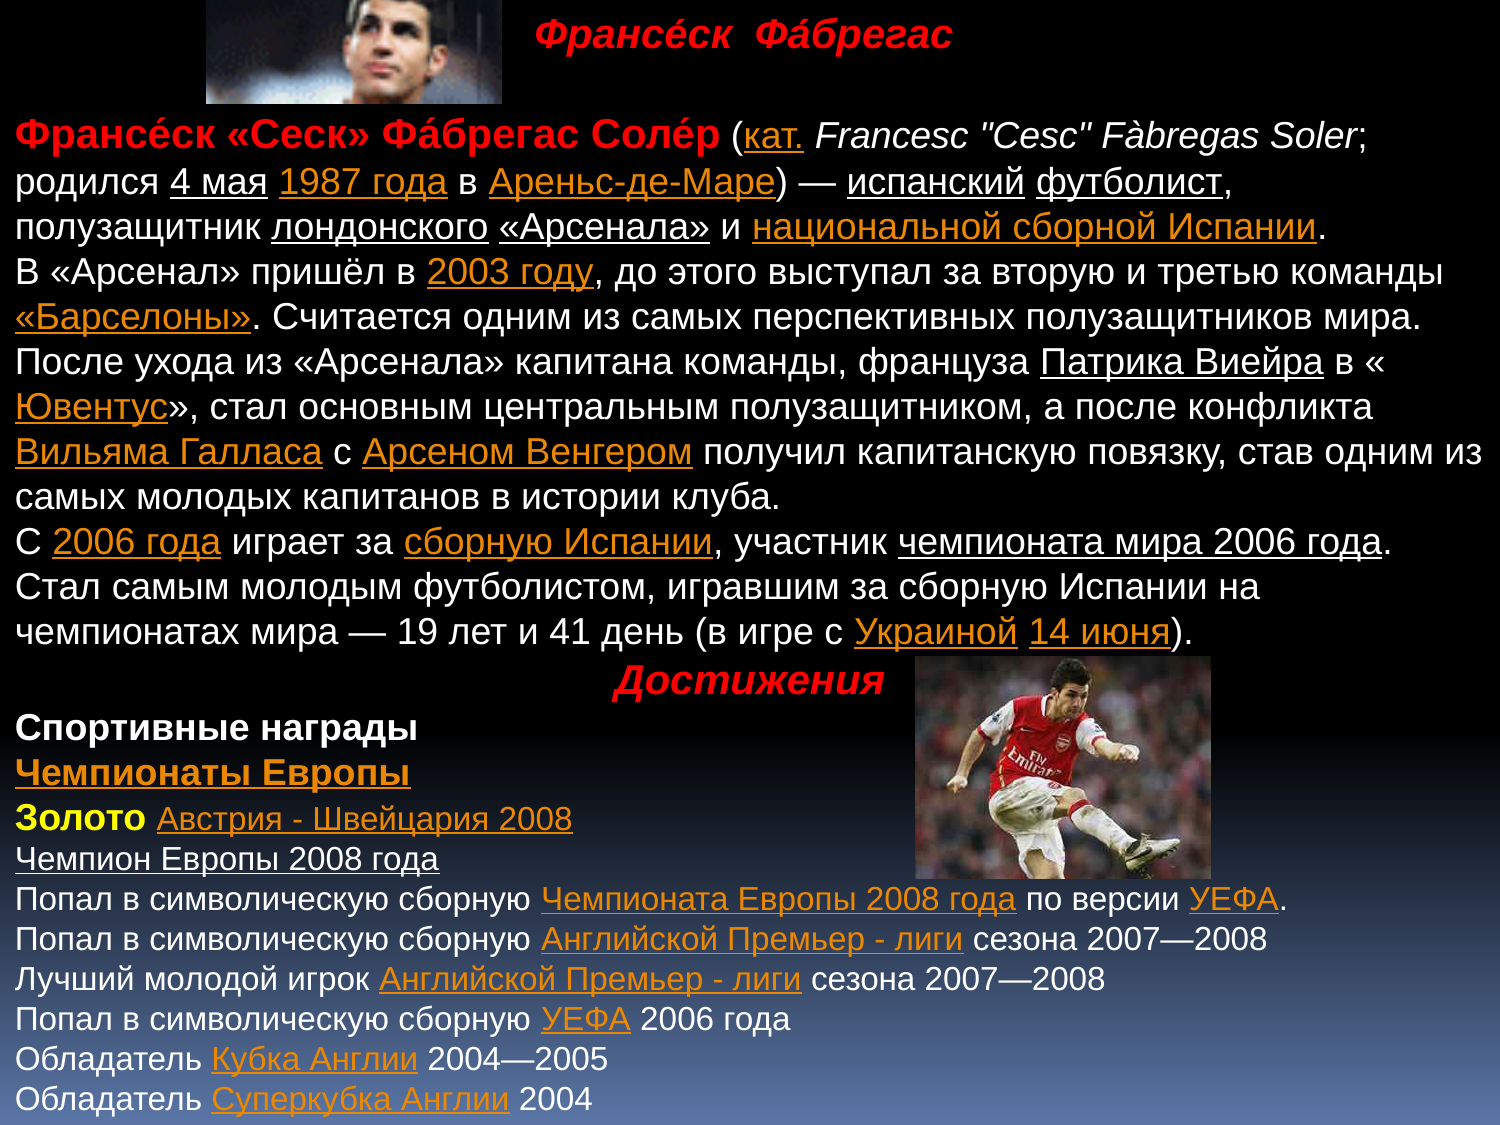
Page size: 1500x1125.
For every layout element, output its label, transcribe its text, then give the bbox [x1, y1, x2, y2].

picture [914, 656, 1212, 880]
picture [206, 0, 503, 105]
text_box Франсе́ск Фа́брегас Франсе́ск «Сеск» Фа́брегас Соле́р (кат. Francesc "Cesc" Fàbregas Soler; родился 4 мая 1987 года в Ареньс-де-Маре) — испанский футболист, полузащитник лондонского «Арсенала» и национальной сборной Испании. В «Арсенал» пришёл в 2003 году, до этого выступал за вторую и третью команды «Барселоны». Считается одним из самых перспективных полузащитников мира. После ухода из «Арсенала» капитана команды, француза Патрика Виейра в «Ювентус», стал основным центральным полузащитником, а после конфликта Вильяма Галласа с Арсеном Венгером получил капитанскую повязку, став одним из самых молодых капитанов в истории клуба. С 2006 года играет за сборную Испании, участник чемпионата мира 2006 года. Стал самым молодым футболистом, игравшим за сборную Испании на чемпионатах мира — 19 лет и 41 день (в игре с Украиной 14 июня). Достижения Спортивные награды Чемпионаты Европы Золото Австрия - Швейцария 2008 Чемпион Европы 2008 года Попал в символическую сборную Чемпионата Европы 2008 года по версии УЕФА. Попал в символическую сборную Английской Премьер - лиги сезона 2007—2008 Лучший молодой игрок Английской Премьер - лиги сезона 2007—2008 Попал в символическую сборную УЕФА 2006 года Обладатель Кубка Англии 2004—2005 Обладатель Суперкубка Англии 2004 [0, 0, 1500, 1125]
